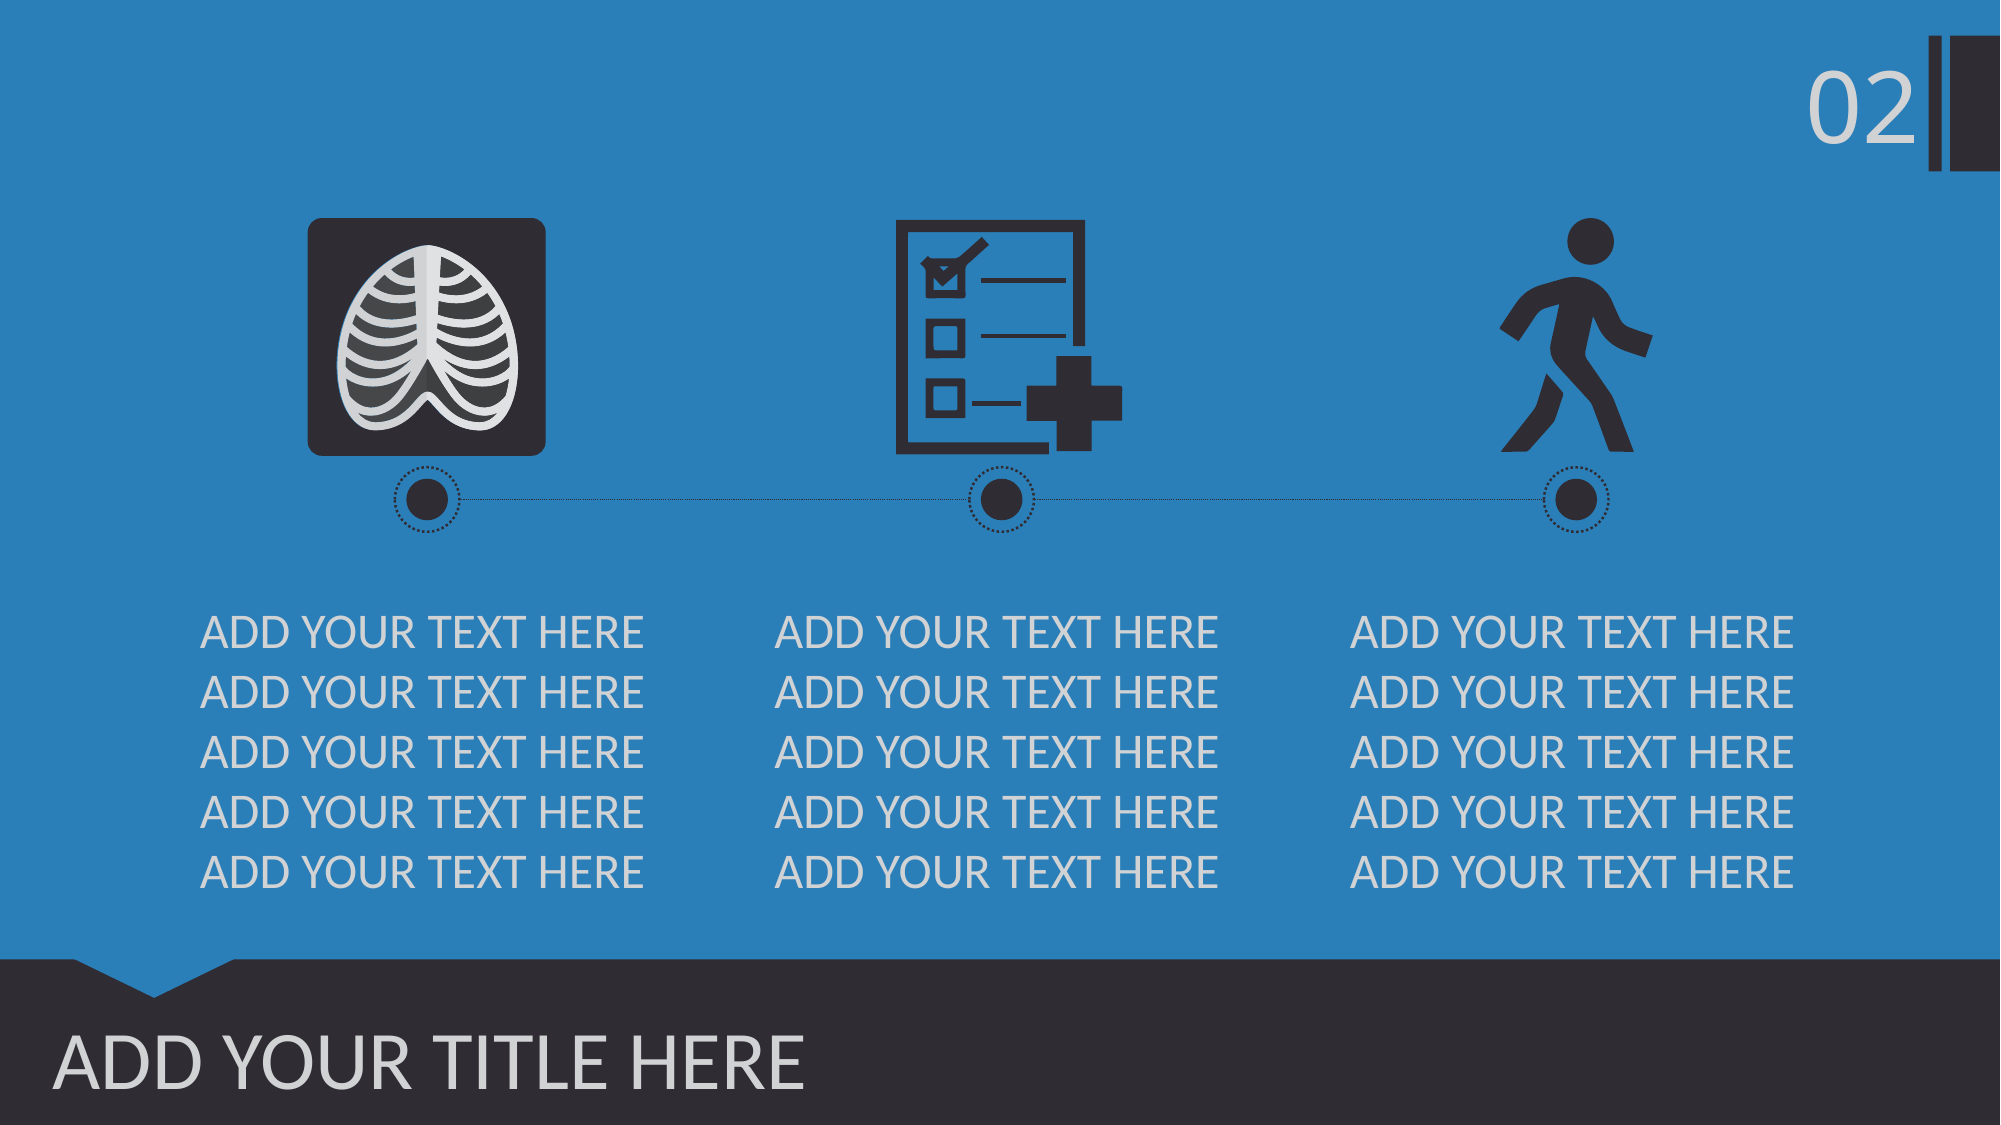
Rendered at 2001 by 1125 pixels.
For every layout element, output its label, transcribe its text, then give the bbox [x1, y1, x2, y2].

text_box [0, 925, 2000, 1125]
text_box 02 [1790, 36, 1946, 172]
picture [393, 465, 461, 533]
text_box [1499, 217, 1653, 452]
text_box ADD YOUR TEXT HERE ADD YOUR TEXT HERE ADD YOUR TEXT HERE ADD YOUR TEXT HERE ADD YOUR TEXT HERE [185, 590, 685, 925]
picture [1542, 465, 1610, 534]
text_box [1949, 35, 2000, 172]
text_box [896, 219, 1123, 455]
picture [968, 465, 1036, 533]
text_box ADD YOUR TEXT HERE ADD YOUR TEXT HERE ADD YOUR TEXT HERE ADD YOUR TEXT HERE ADD YOUR TEXT HERE [1335, 590, 1835, 925]
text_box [307, 218, 547, 456]
text_box ADD YOUR TEXT HERE ADD YOUR TEXT HERE ADD YOUR TEXT HERE ADD YOUR TEXT HERE ADD YOUR TEXT HERE [759, 590, 1259, 925]
